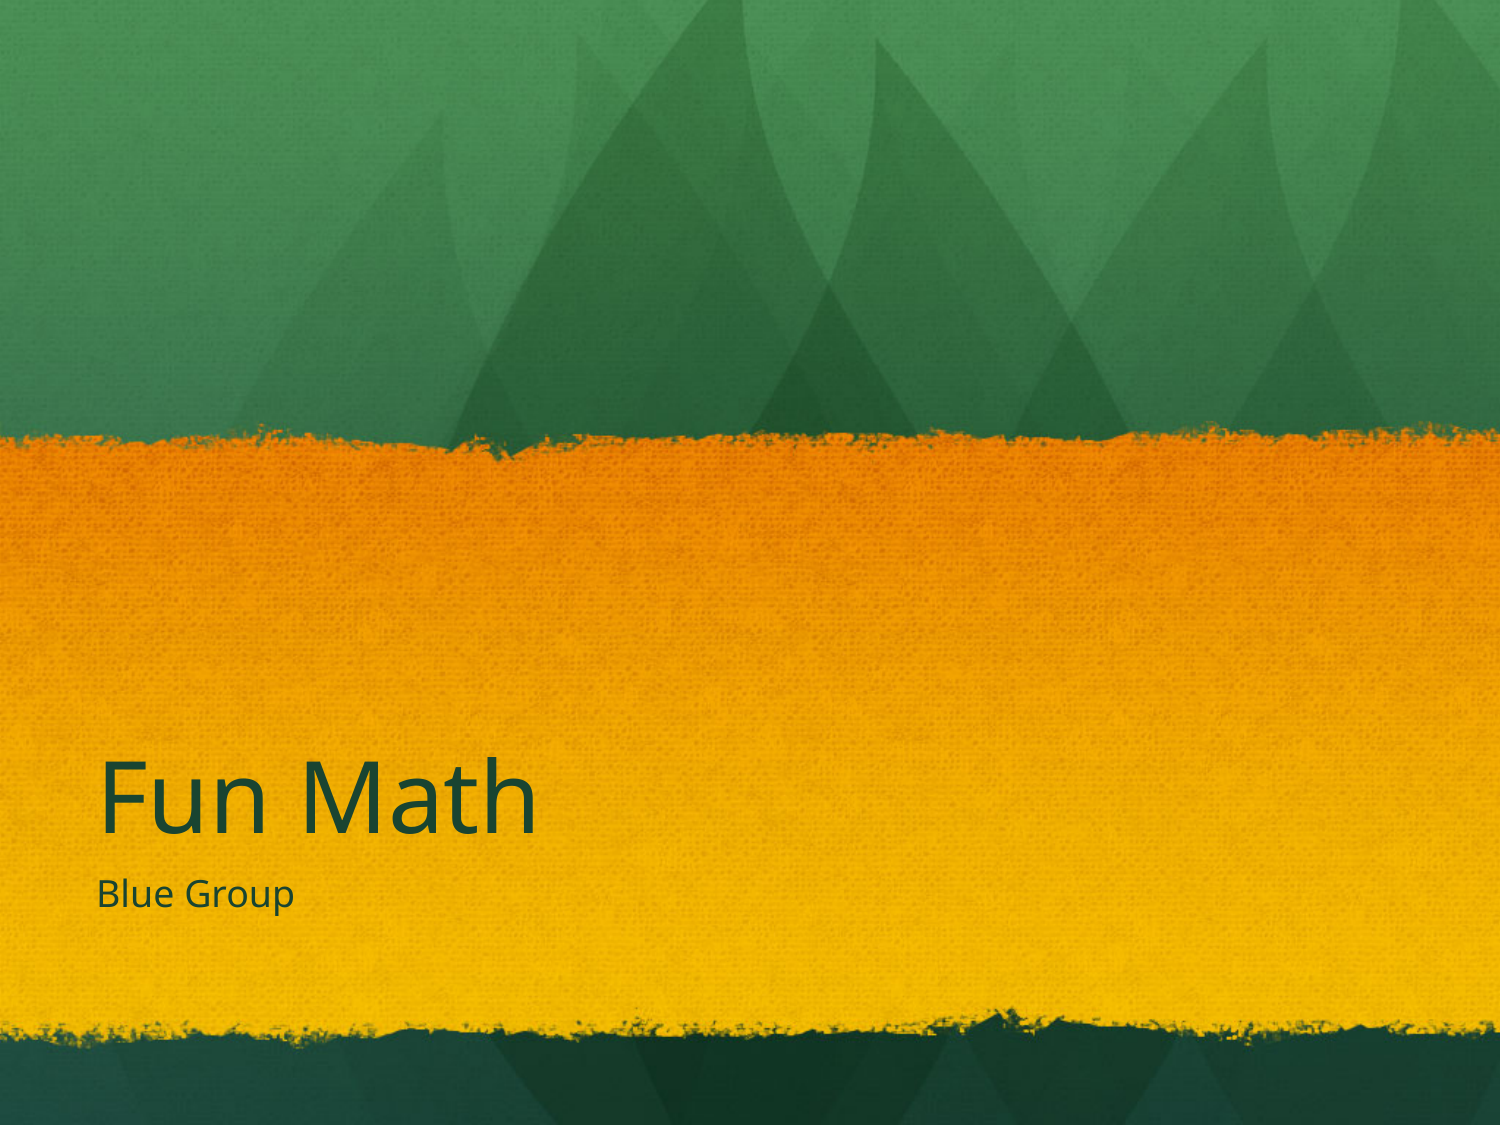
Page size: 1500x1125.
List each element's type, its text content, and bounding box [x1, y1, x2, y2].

picture [0, 0, 1500, 1125]
title Fun Math [81, 619, 1262, 861]
subtitle Blue Group [81, 862, 1262, 1025]
